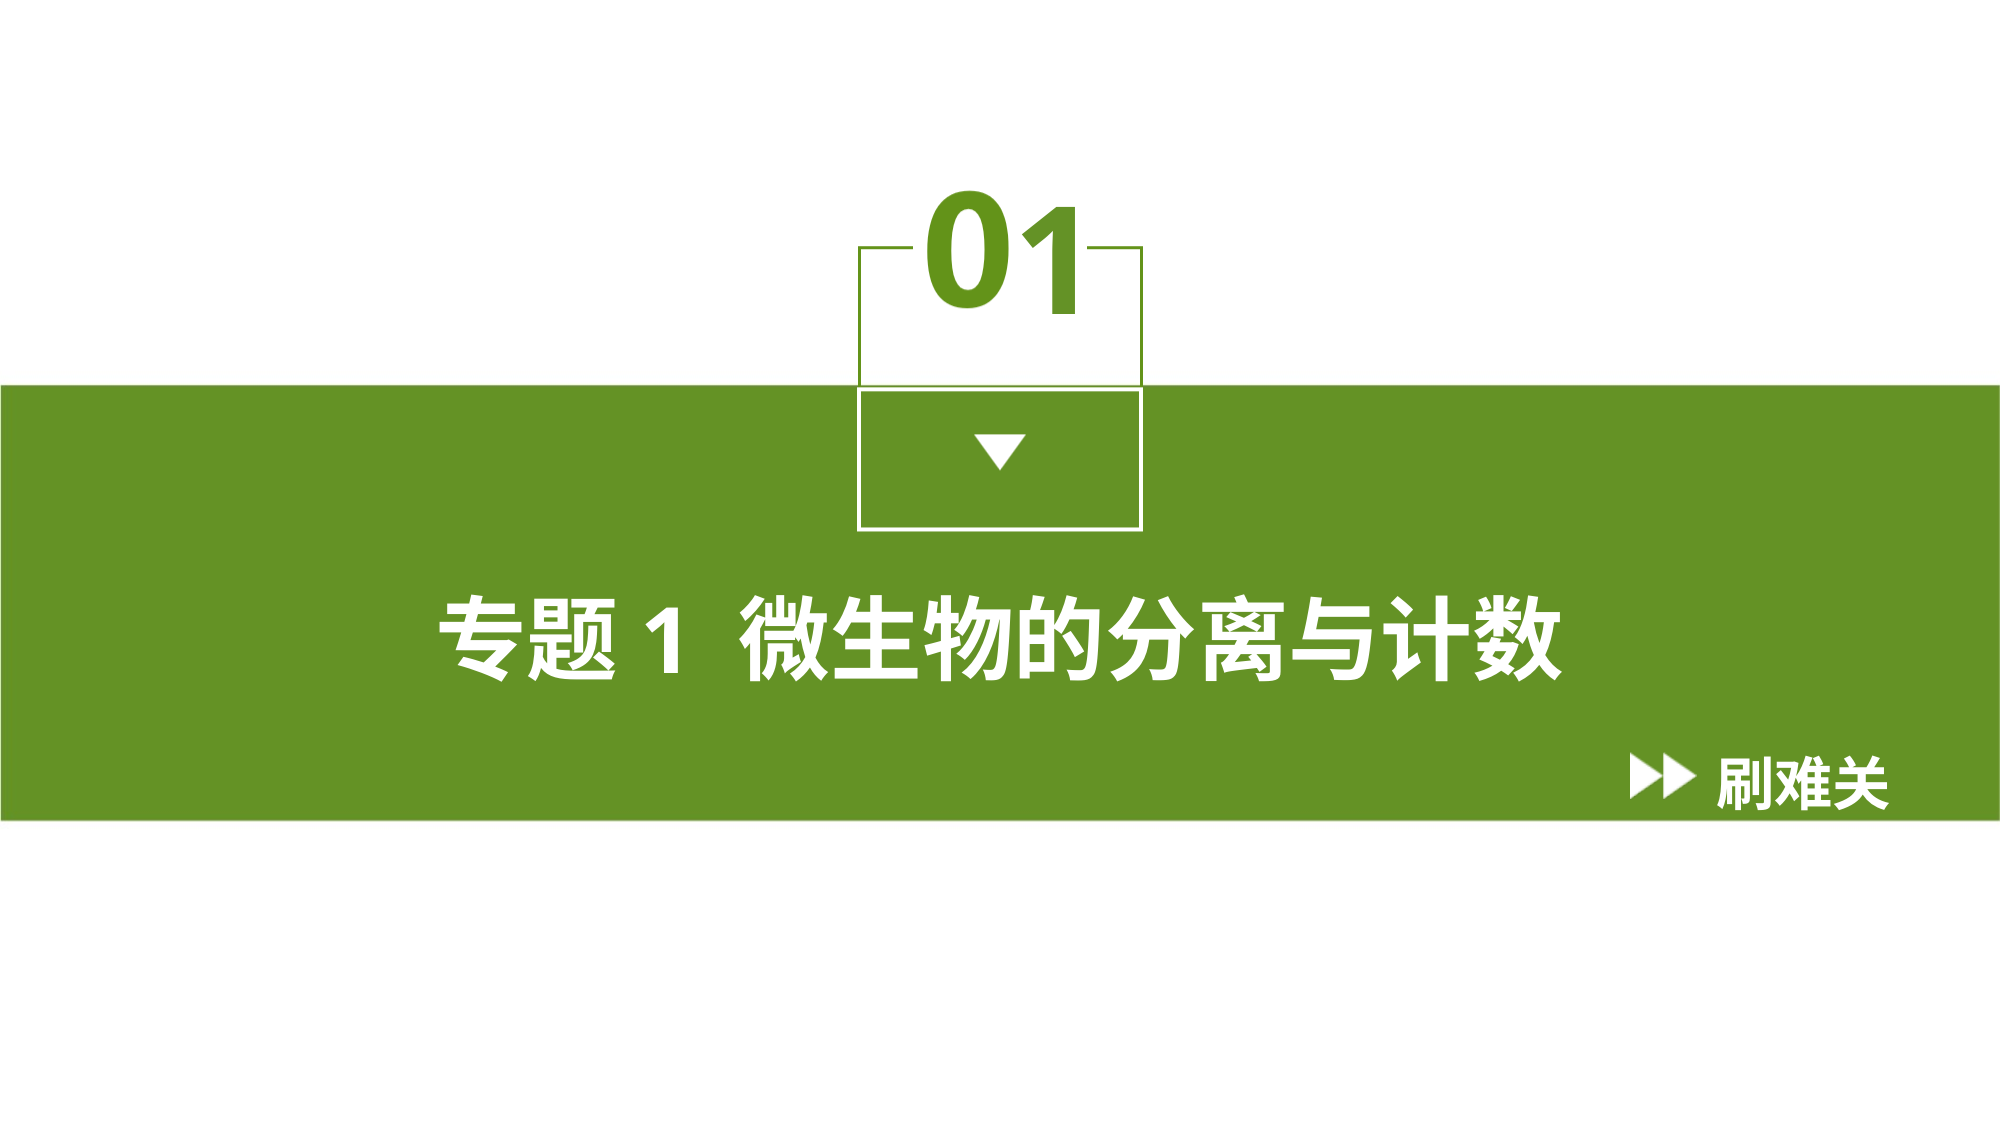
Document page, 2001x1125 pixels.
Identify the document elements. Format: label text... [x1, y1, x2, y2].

text_box 专题1 微生物的分离与计数 [0, 572, 2000, 699]
text_box 刷难关 [1715, 718, 1997, 812]
picture [0, 0, 2000, 572]
text_box 1 [1013, 156, 1173, 353]
picture [0, 699, 2000, 1125]
